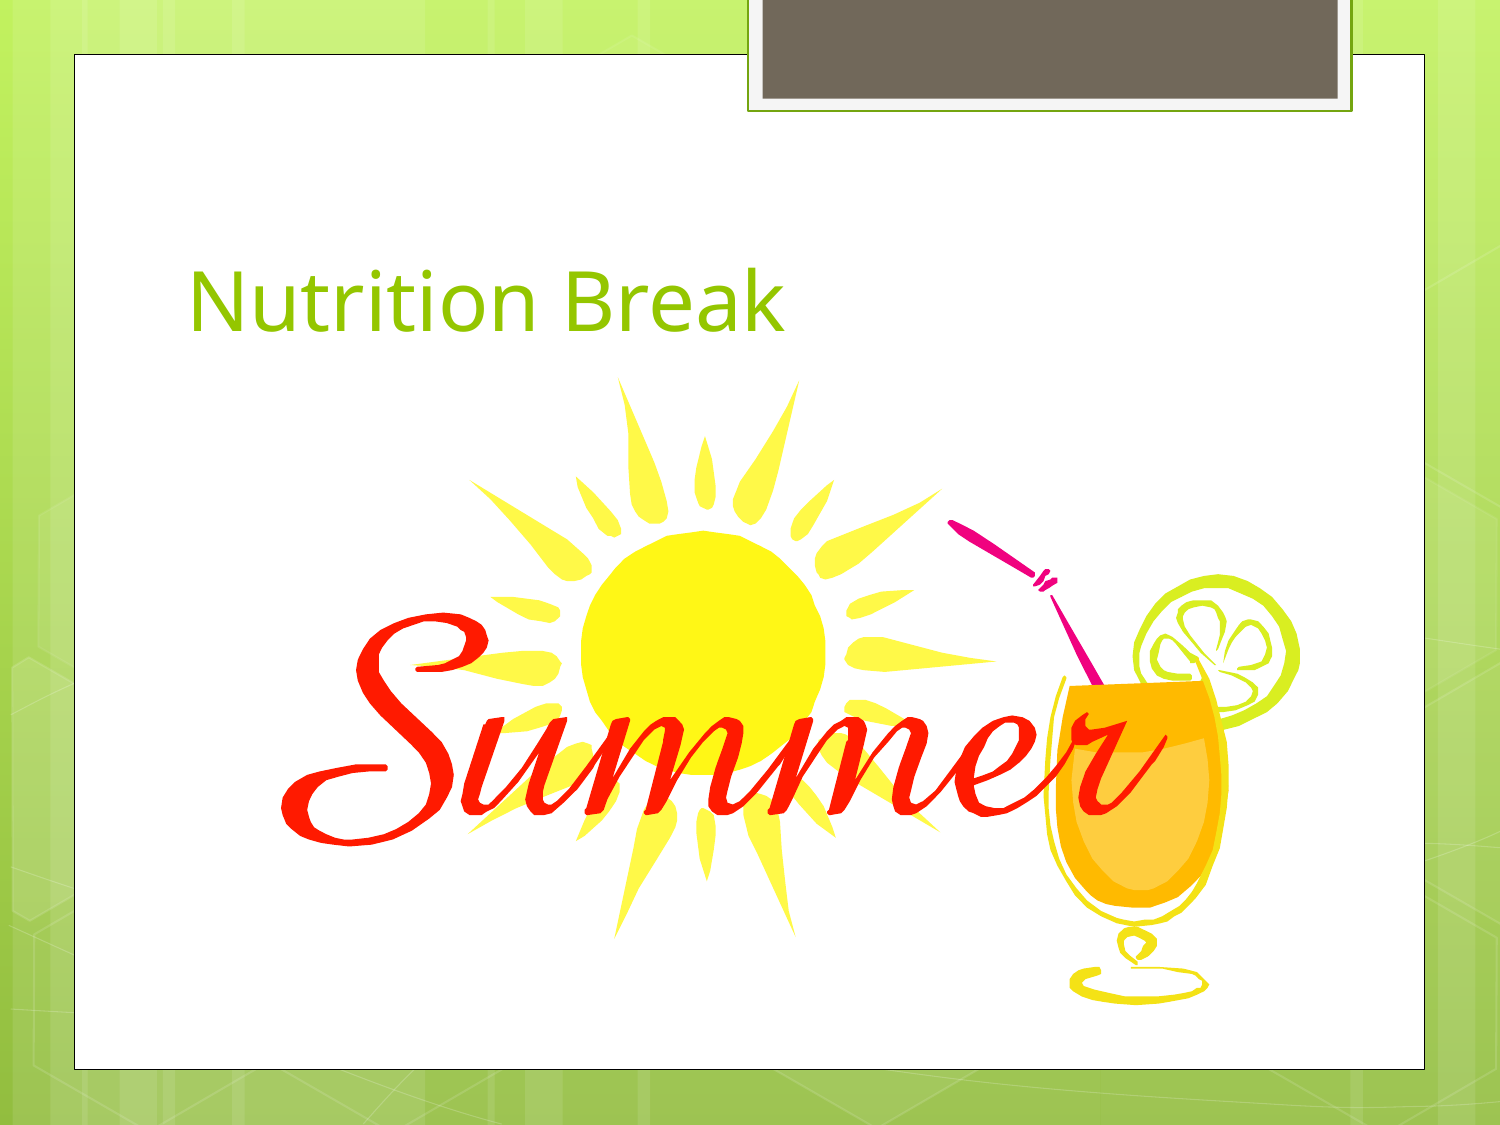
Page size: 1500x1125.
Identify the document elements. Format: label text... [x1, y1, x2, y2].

picture [277, 373, 1304, 1009]
title Nutrition Break [171, 168, 1324, 357]
